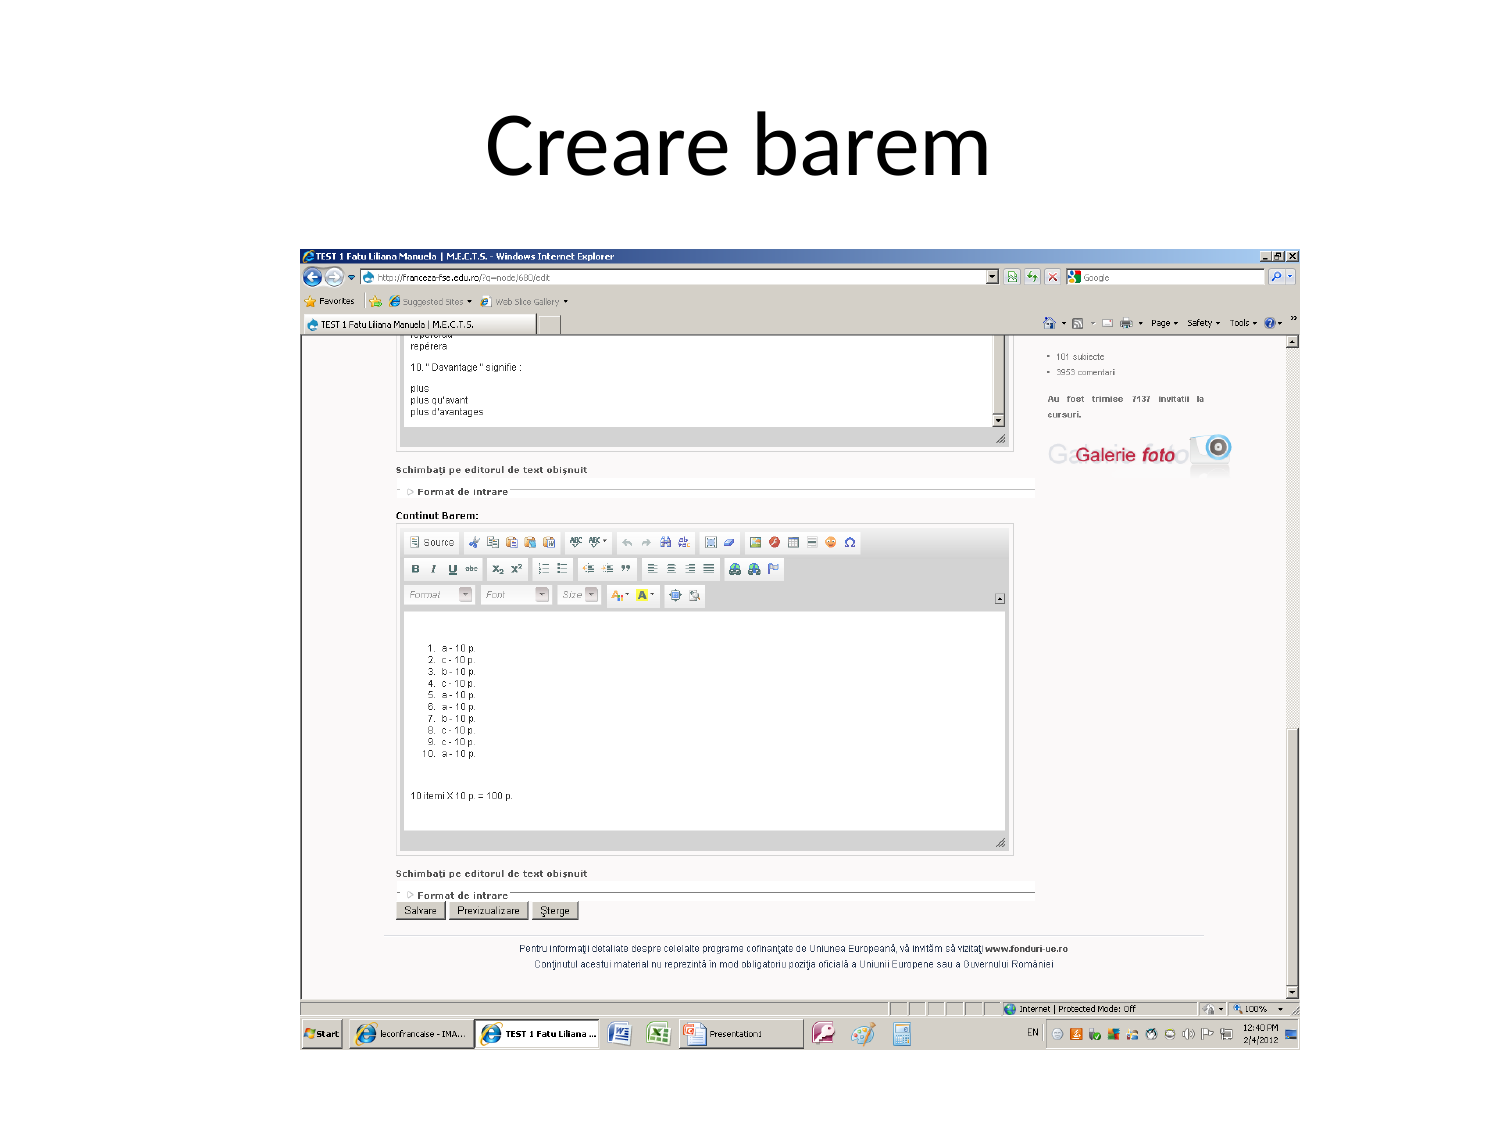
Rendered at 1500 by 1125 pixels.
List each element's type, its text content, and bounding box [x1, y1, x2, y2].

title Creare barem [75, 45, 1425, 233]
picture [299, 249, 1301, 1051]
